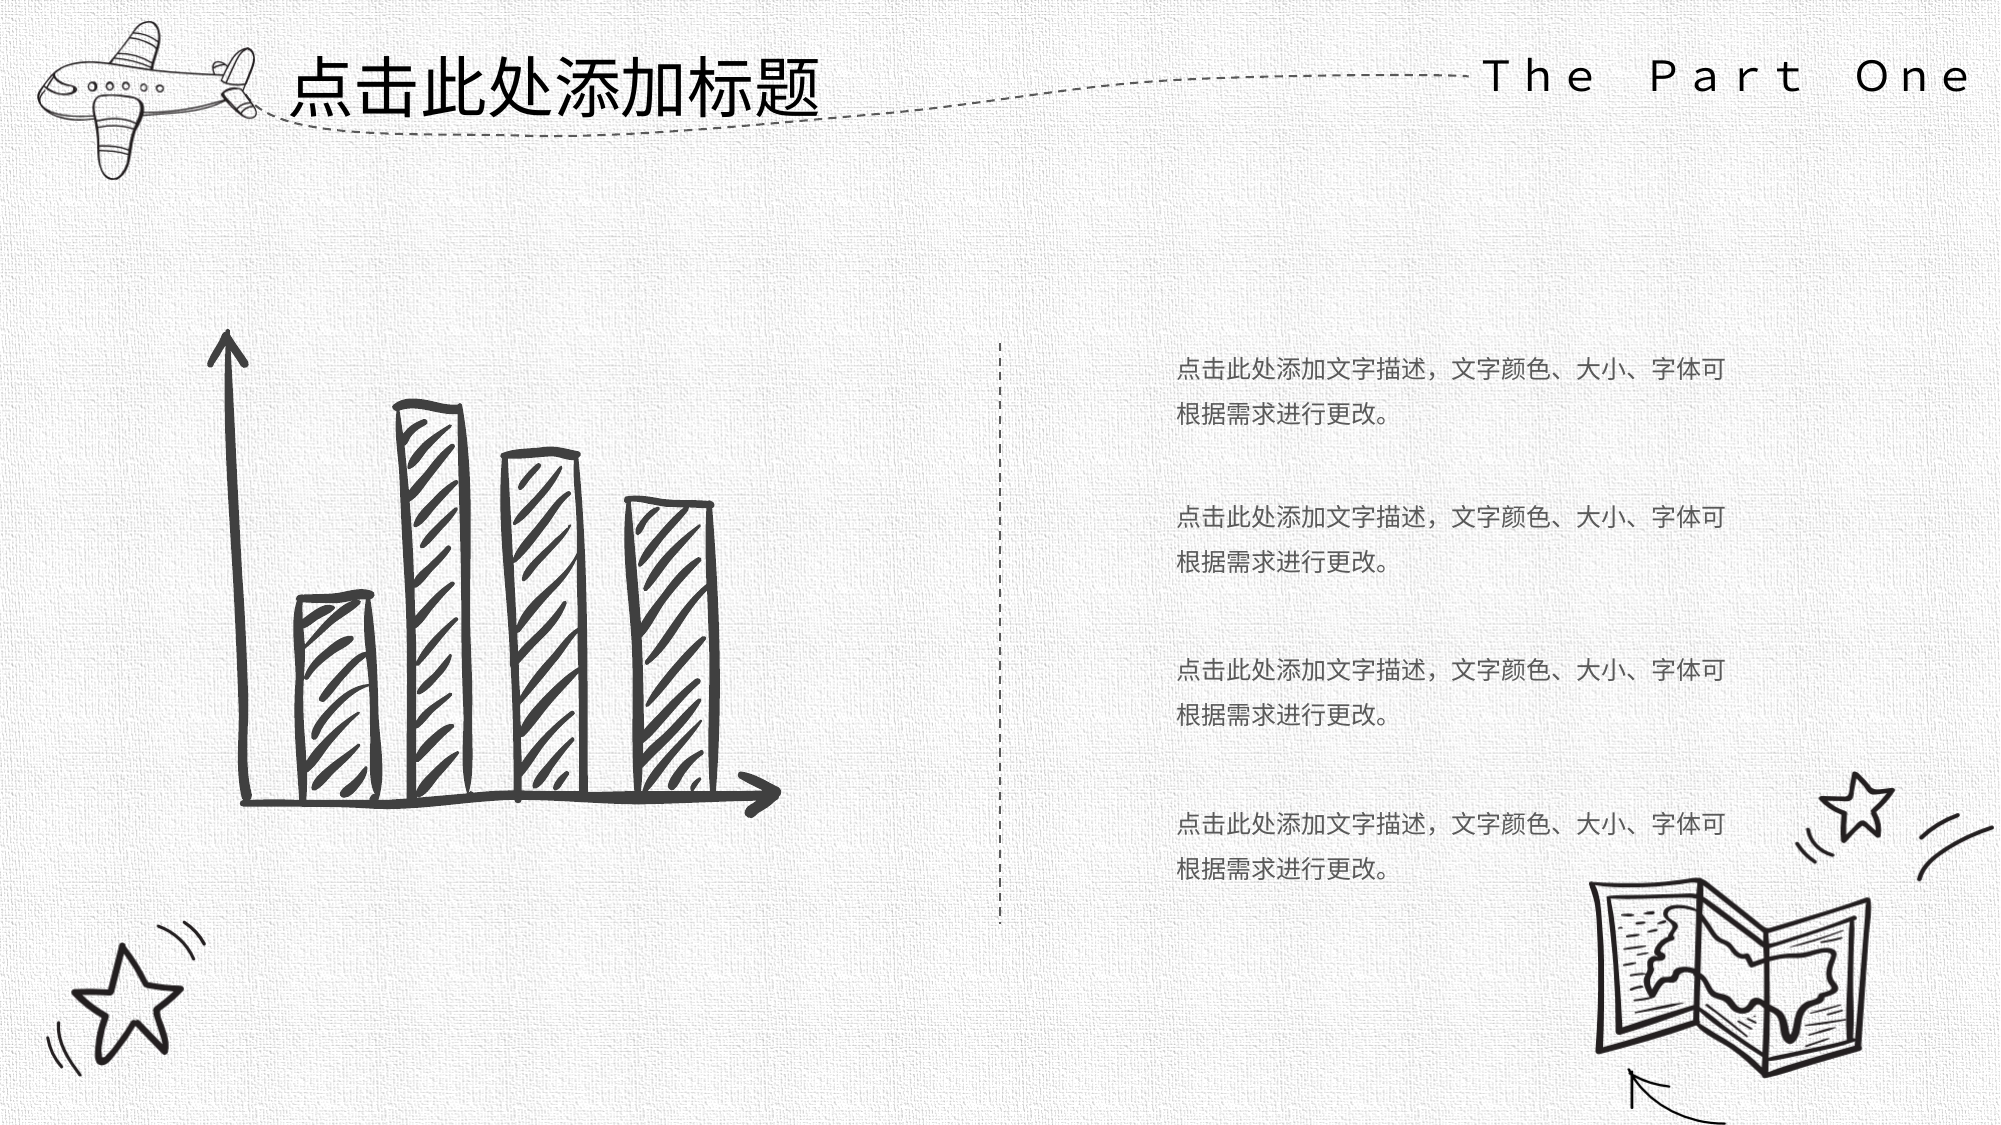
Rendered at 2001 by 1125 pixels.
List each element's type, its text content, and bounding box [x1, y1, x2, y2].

text_box 点击此处添加文字描述，文字颜色、大小、字体可根据需求进行更改。 [1162, 478, 1767, 584]
text_box 点击此处添加文字描述，文字颜色、大小、字体可根据需求进行更改。 [1162, 331, 1767, 436]
picture [0, 0, 2001, 1125]
text_box 点击此处添加文字描述，文字颜色、大小、字体可根据需求进行更改。 [1162, 785, 1589, 891]
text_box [205, 328, 783, 821]
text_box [37, 21, 2000, 180]
text_box 点击此处添加文字描述，文字颜色、大小、字体可根据需求进行更改。 [1162, 632, 1767, 737]
